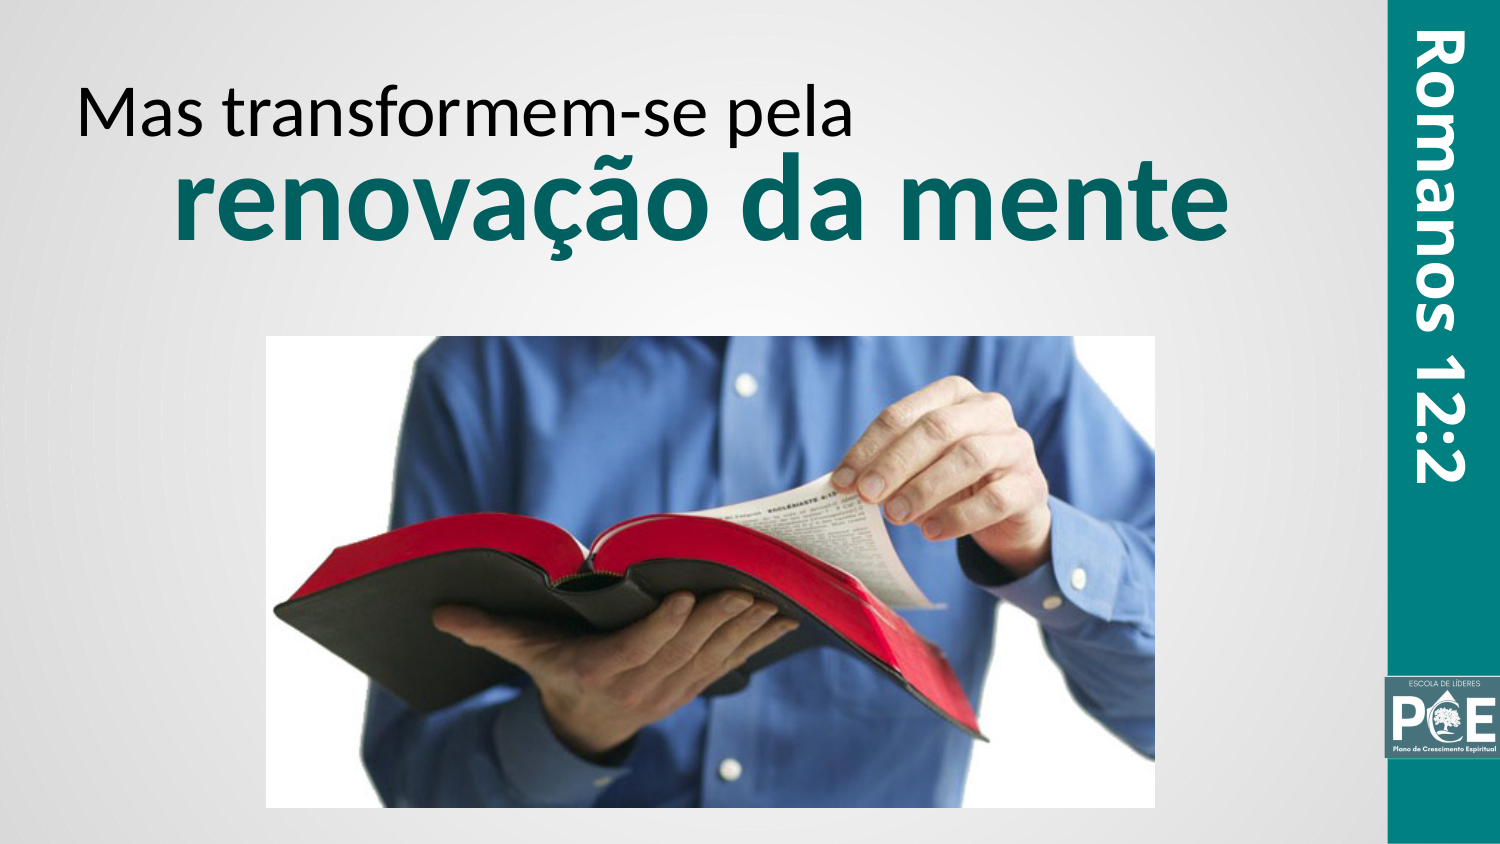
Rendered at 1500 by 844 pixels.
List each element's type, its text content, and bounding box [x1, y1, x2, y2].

text_box Romanos 12:2 [1397, 18, 1492, 494]
picture [1384, 676, 1500, 758]
text_box Mas transformem-se pela [67, 54, 864, 159]
picture [265, 336, 1156, 809]
text_box renovação da mente [165, 108, 1241, 273]
